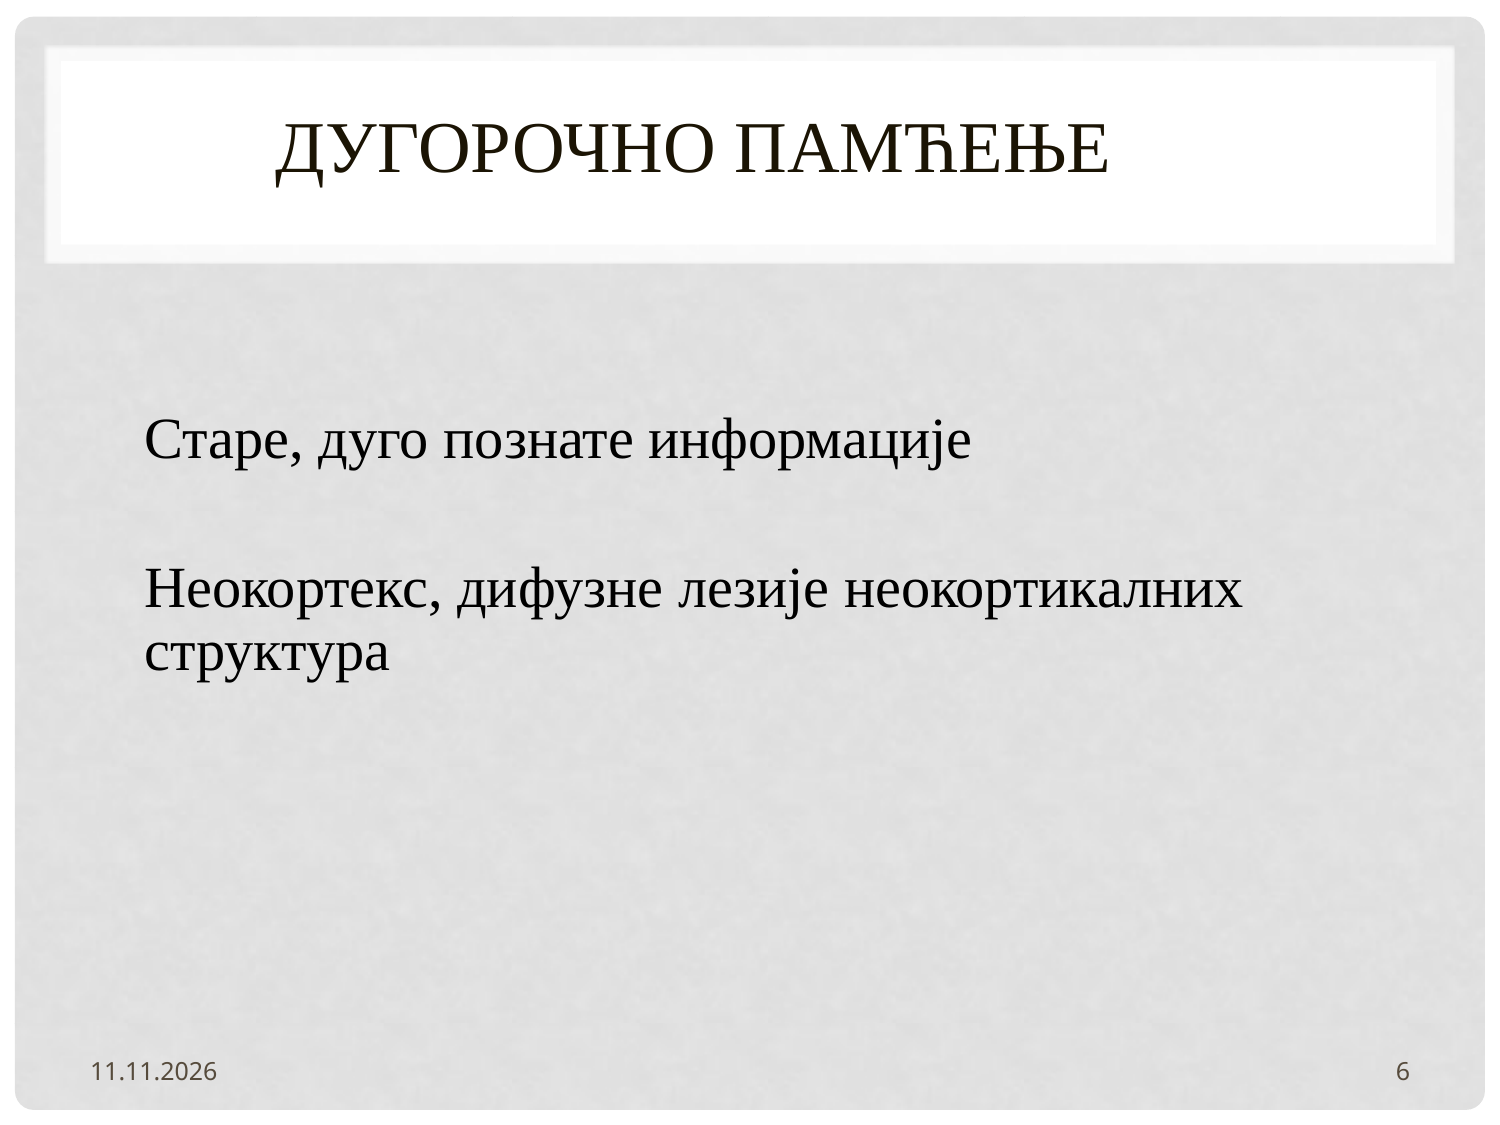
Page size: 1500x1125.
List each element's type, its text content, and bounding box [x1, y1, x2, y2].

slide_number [75, 1042, 425, 1103]
title ДУГОРОЧНО ПАМЋЕЊЕ [112, 50, 1275, 238]
list Старе, дуго познате информације Неокортекс, дифузне лезије неокортикалних структура [110, 400, 1461, 1088]
slide_number 6 [1074, 1042, 1425, 1103]
